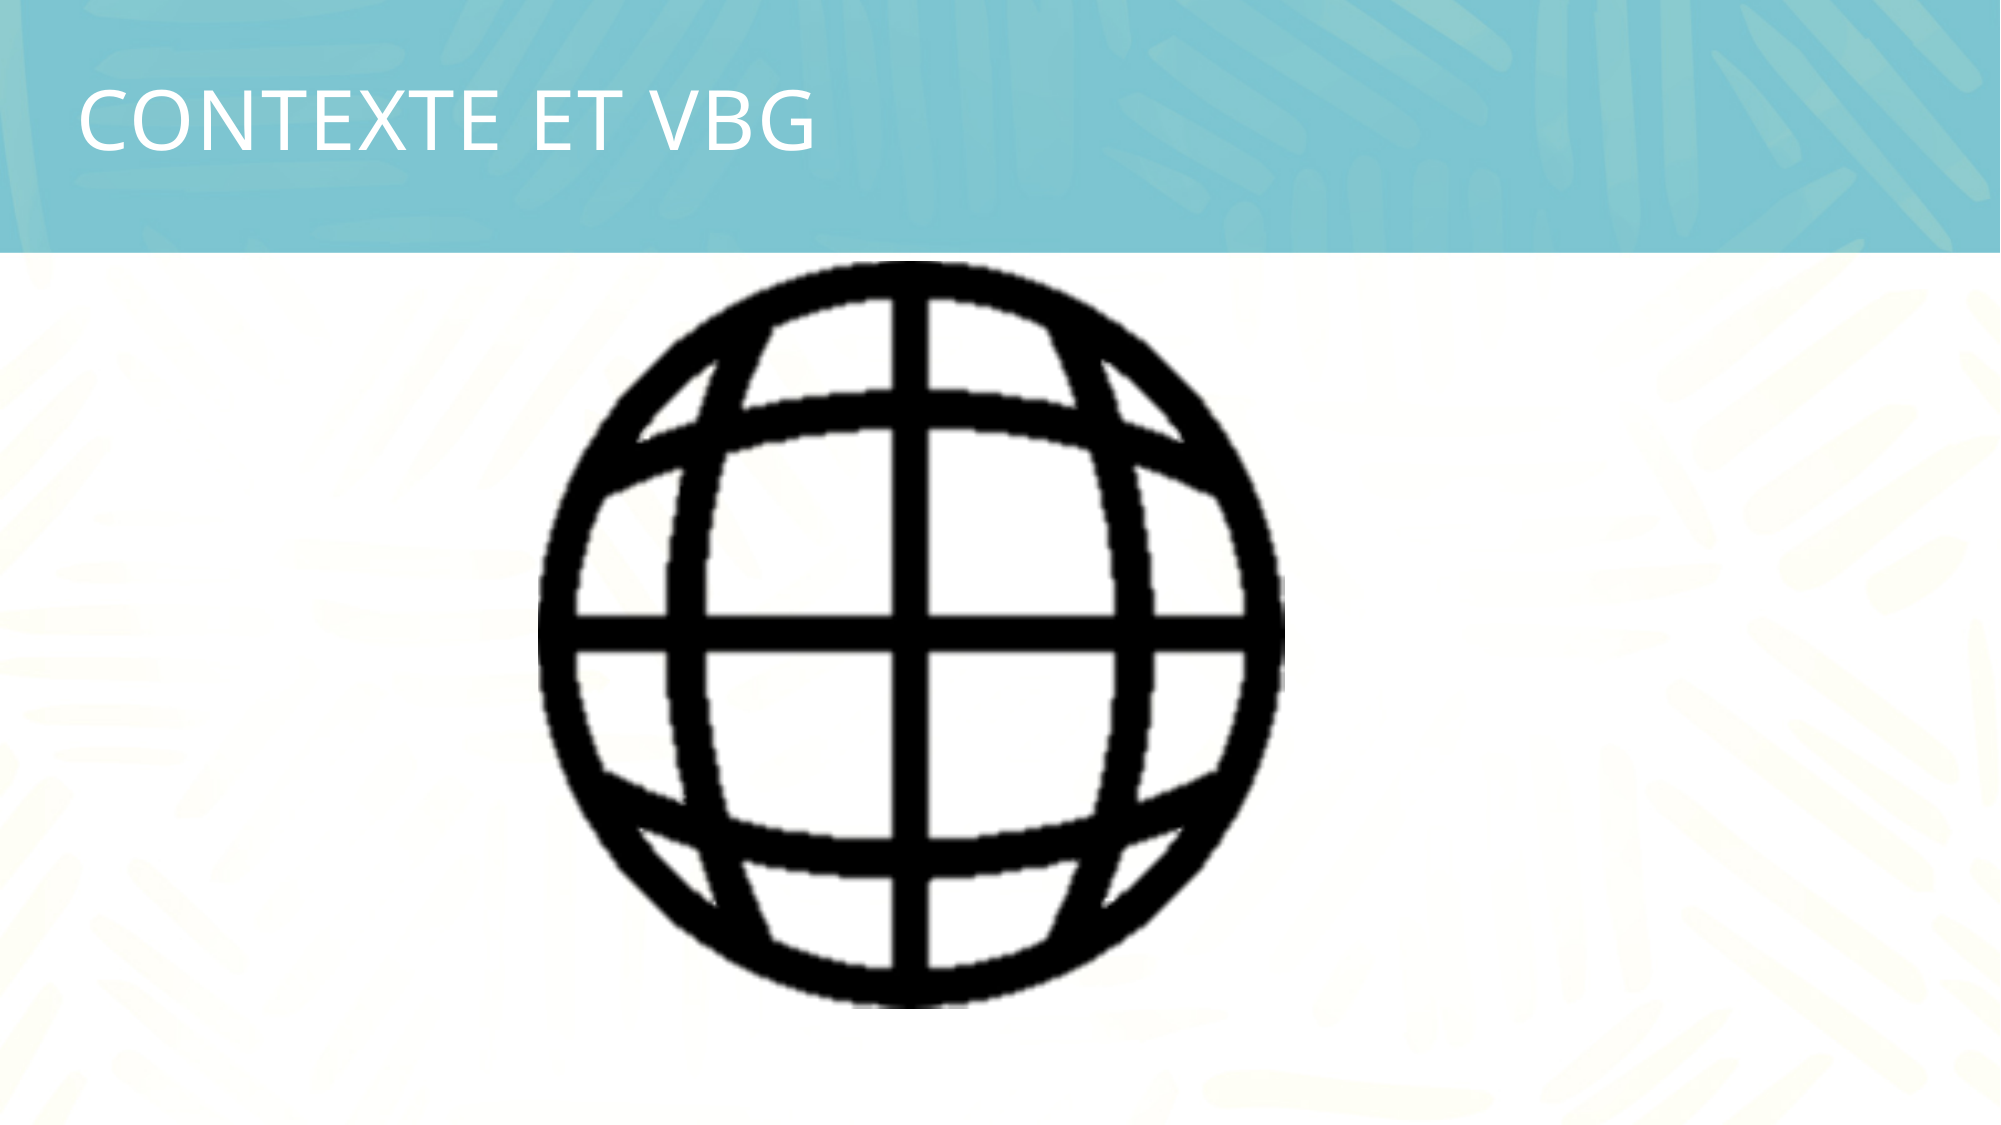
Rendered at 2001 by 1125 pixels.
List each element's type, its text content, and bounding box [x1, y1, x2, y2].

title Contexte et VBG [61, 33, 1938, 220]
picture [0, 0, 2000, 1125]
